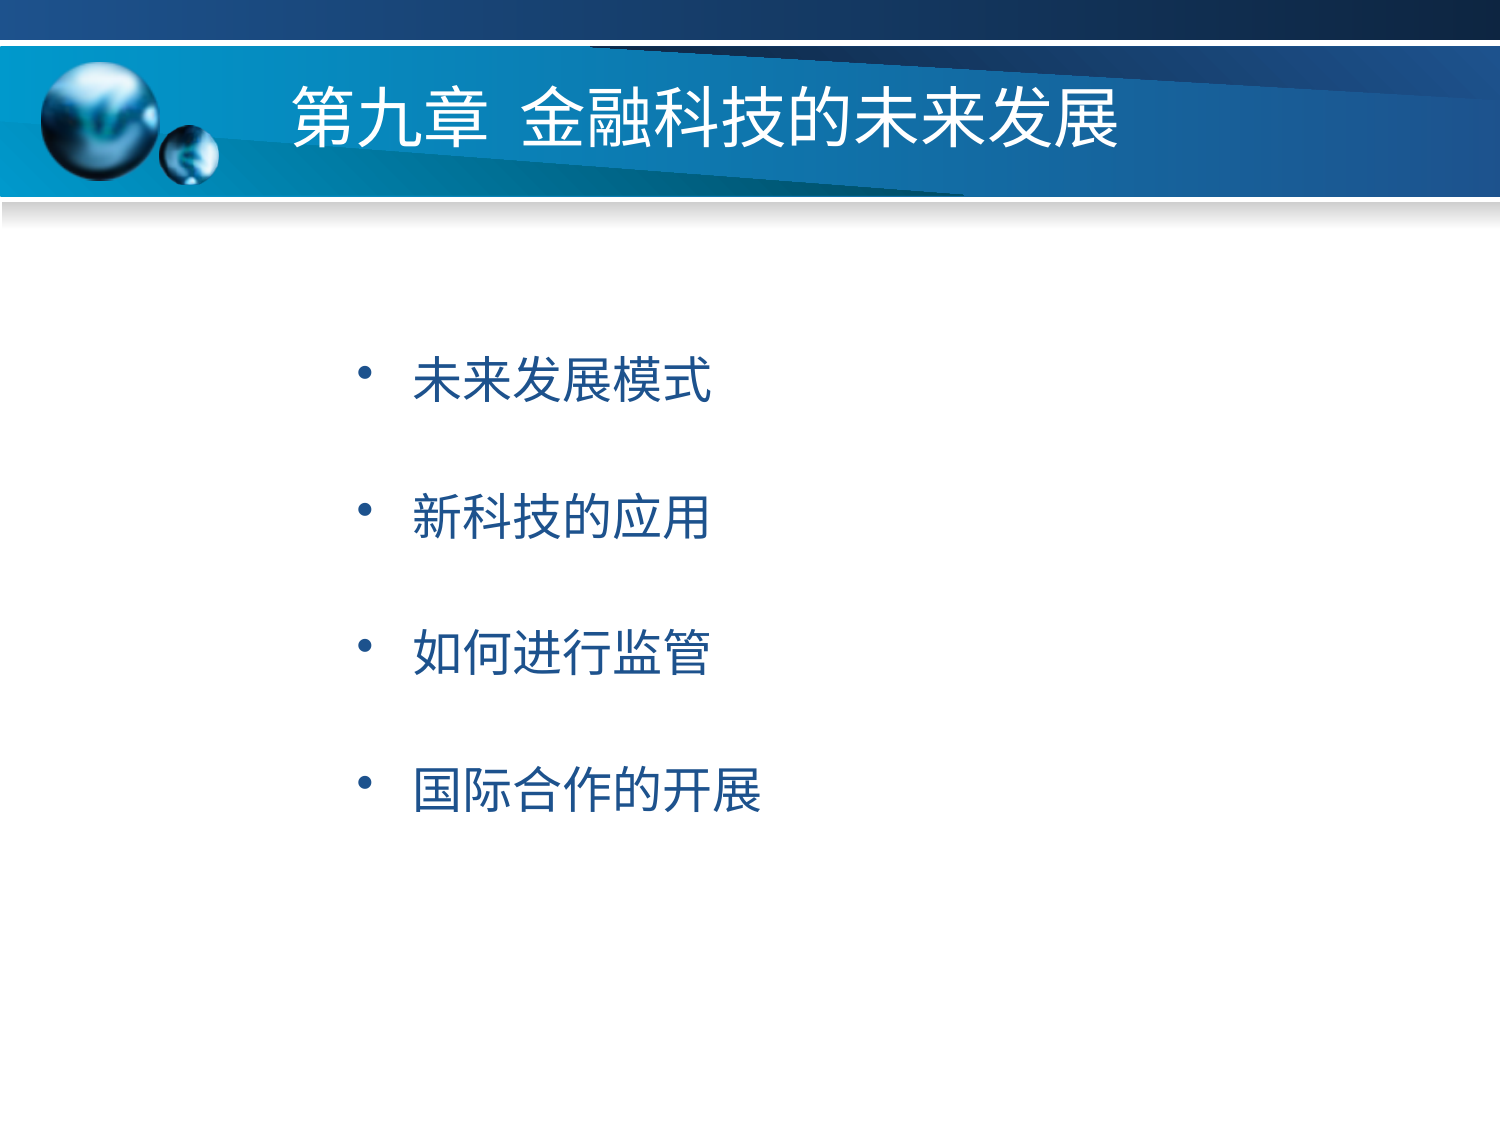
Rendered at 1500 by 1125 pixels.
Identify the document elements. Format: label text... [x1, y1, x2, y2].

text_box 国际合作的开展 [341, 751, 1158, 826]
picture [160, 126, 218, 184]
text_box 未来发展模式 [341, 341, 1158, 417]
text_box 新科技的应用 [341, 477, 1158, 553]
text_box 如何进行监管 [341, 614, 1158, 690]
title 第九章 金融科技的未来发展 [274, 44, 1363, 188]
picture [42, 63, 159, 180]
